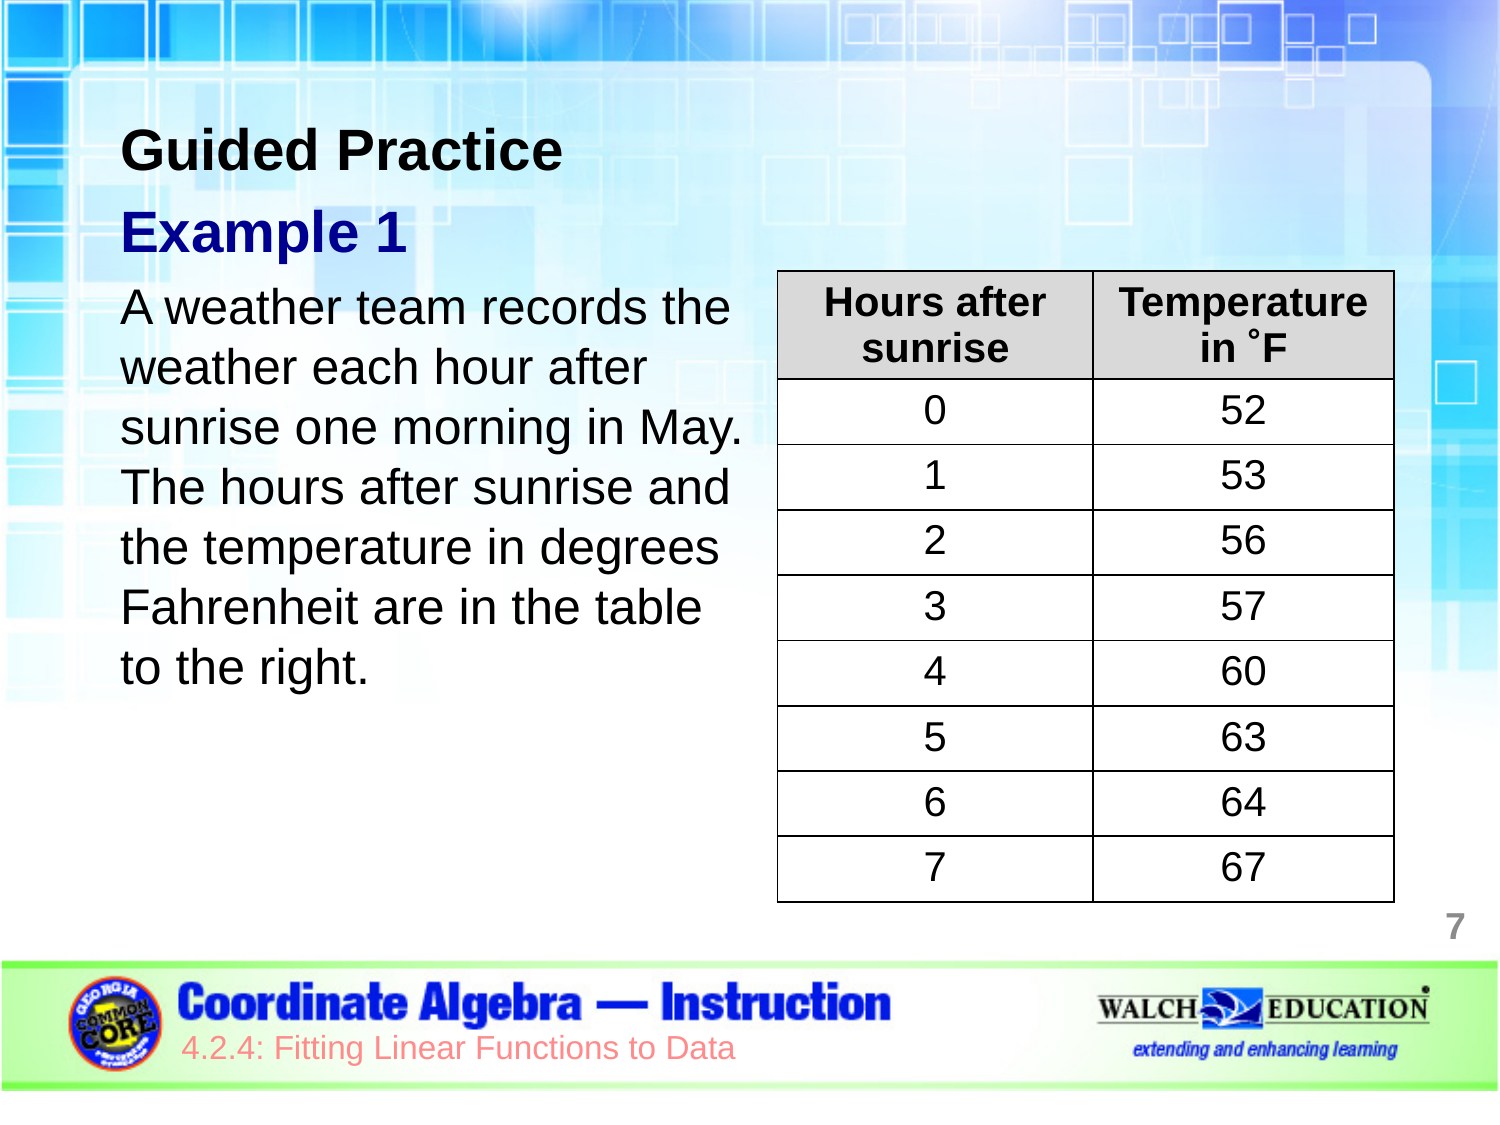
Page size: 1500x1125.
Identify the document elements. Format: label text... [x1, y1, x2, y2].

table_header Hours after sunrise [778, 272, 1092, 378]
table_cell 57 [1094, 576, 1393, 640]
table_cell 2 [778, 511, 1092, 574]
table_cell 63 [1094, 707, 1393, 770]
table_cell 52 [1094, 380, 1393, 444]
table_cell 67 [1094, 837, 1393, 901]
table_cell 3 [778, 576, 1092, 640]
table_cell 1 [778, 445, 1092, 509]
subtitle Guided Practice Example 1 A weather team records the weather each hour after sunrise one morning in May. The hours after sunrise and the temperature in degrees Fahrenheit are in the table to the right. [105, 105, 1394, 925]
table_cell 4 [778, 641, 1092, 705]
table_cell 64 [1094, 772, 1393, 835]
table_header Temperature in ˚F [1094, 272, 1393, 378]
picture [1, 0, 1500, 1091]
table_cell 5 [778, 707, 1092, 770]
table_cell 7 [778, 837, 1092, 901]
table_cell 53 [1094, 445, 1393, 509]
table_cell 6 [778, 772, 1092, 835]
slide_number 7 [1361, 901, 1481, 949]
footer 4.2.4: Fitting Linear Functions to Data [166, 1024, 1080, 1069]
table_cell 60 [1094, 641, 1393, 705]
table_cell 56 [1094, 511, 1393, 574]
table_cell 0 [778, 380, 1092, 444]
